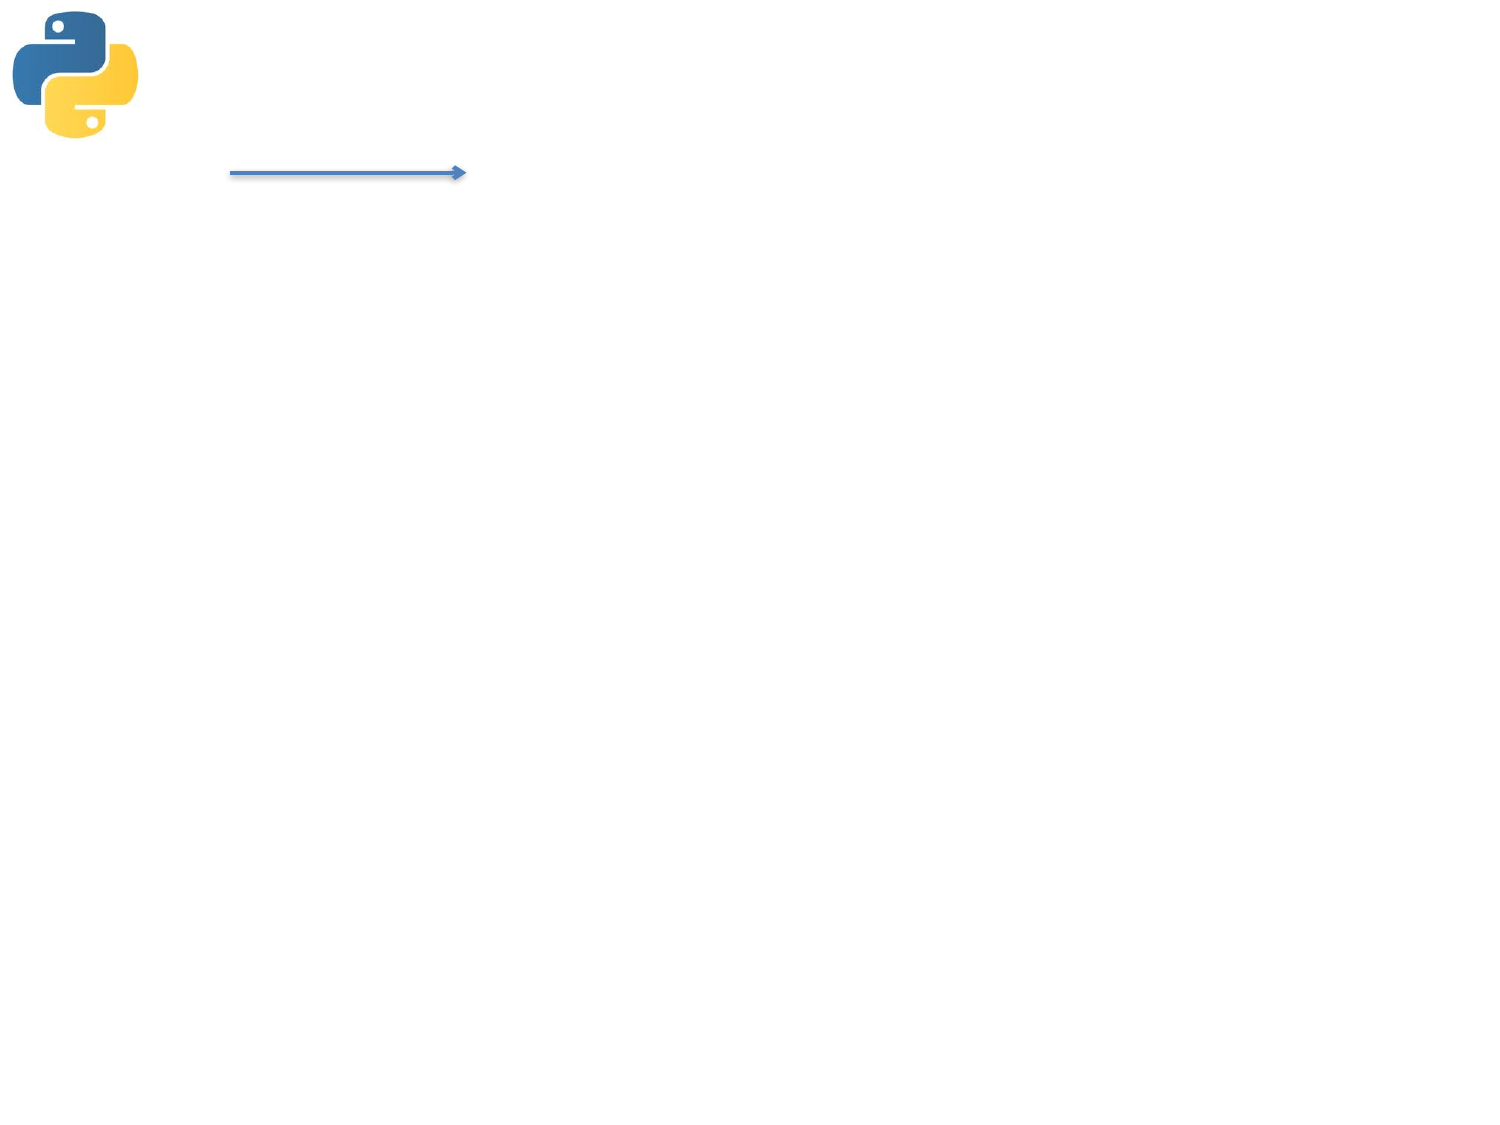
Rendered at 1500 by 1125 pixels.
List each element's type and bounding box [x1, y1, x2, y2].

picture [0, 0, 151, 151]
